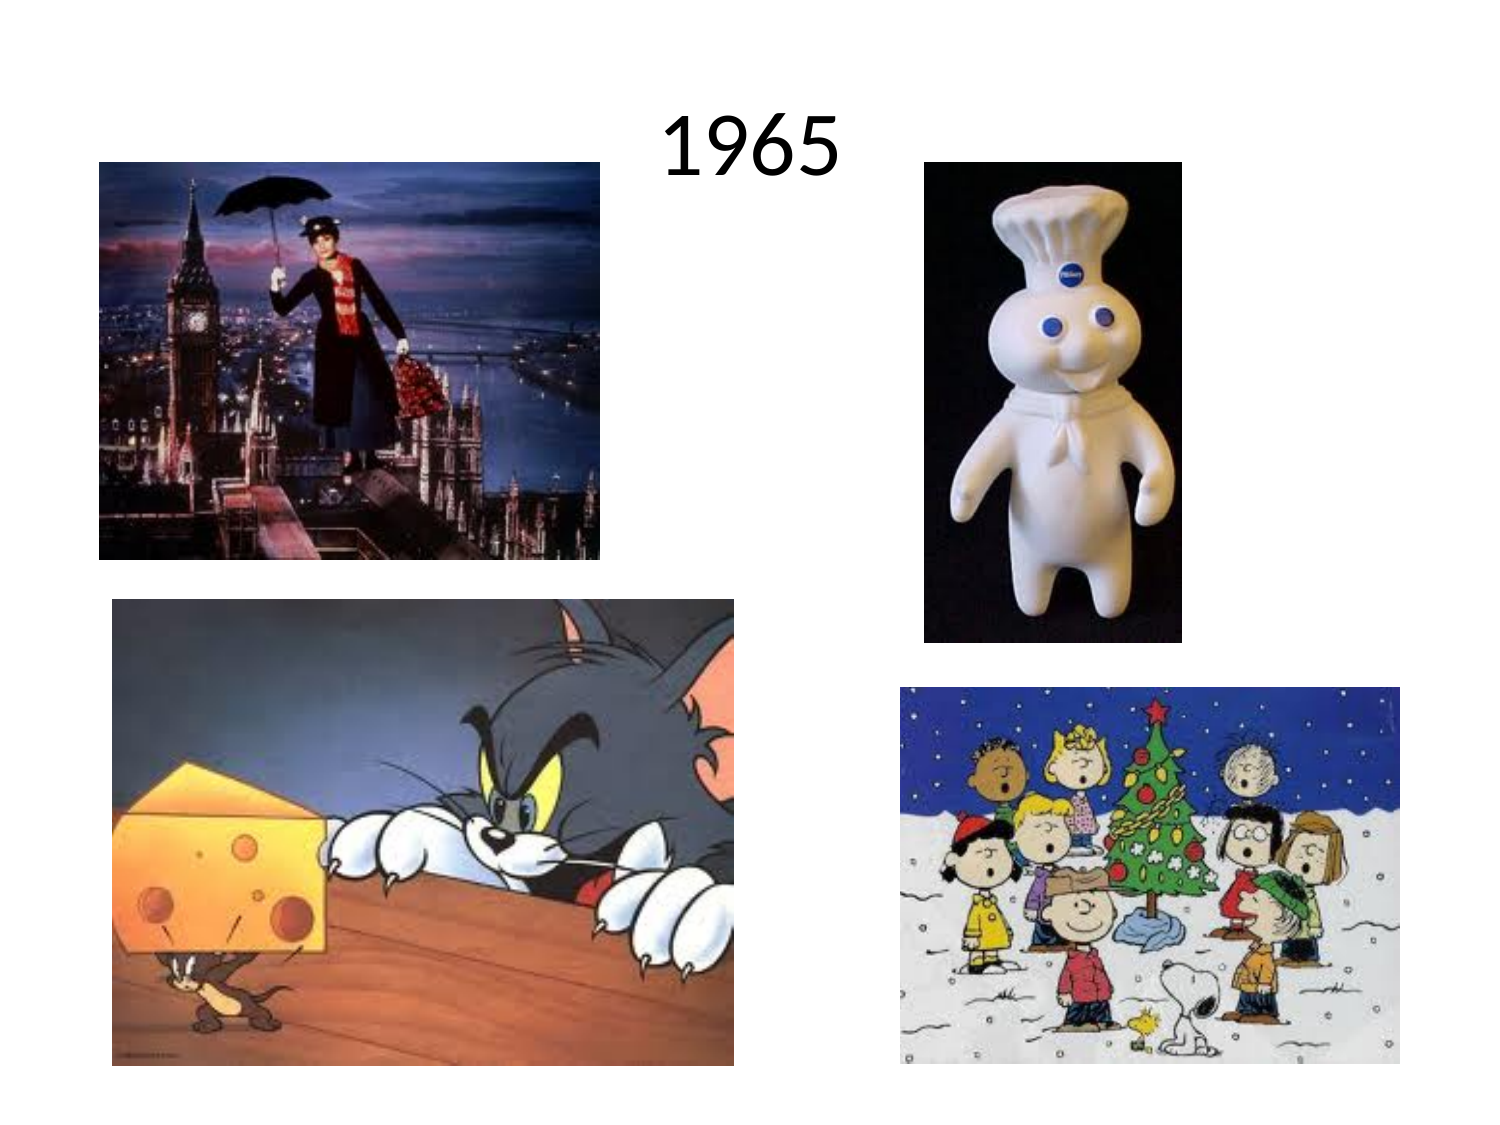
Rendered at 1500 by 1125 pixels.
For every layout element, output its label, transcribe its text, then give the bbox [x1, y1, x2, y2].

picture [899, 687, 1401, 1065]
picture [99, 162, 601, 560]
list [112, 599, 734, 1066]
picture [924, 162, 1182, 643]
title 1965 [75, 45, 1425, 233]
